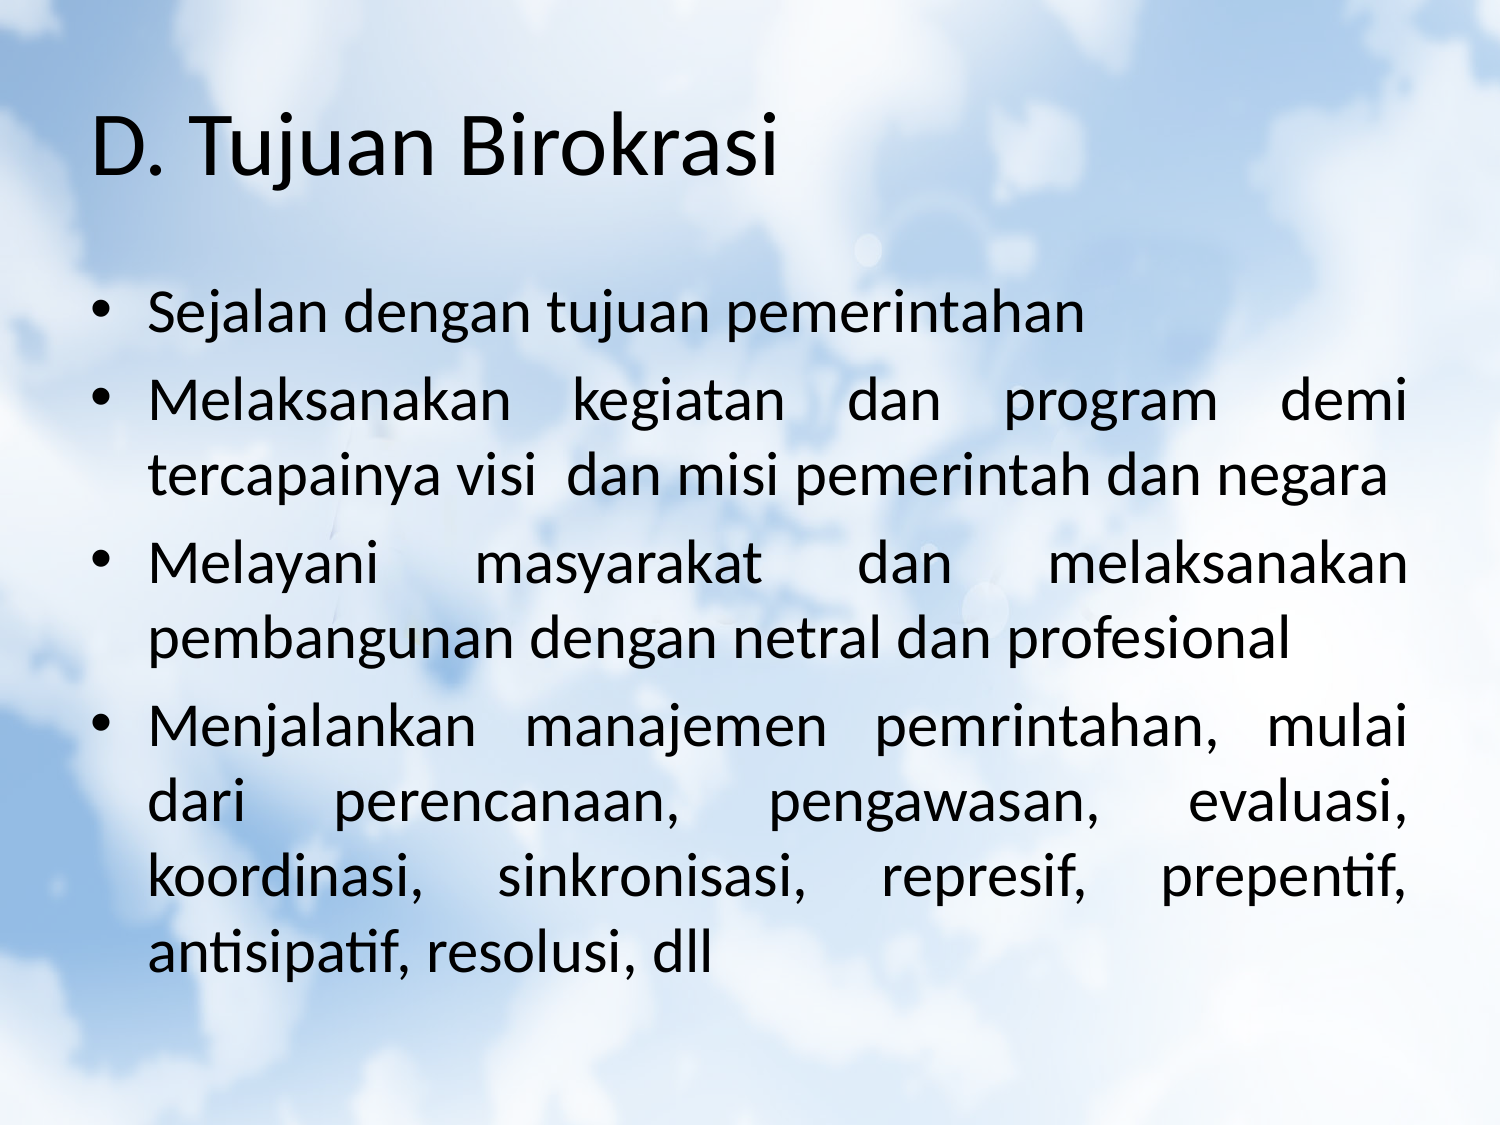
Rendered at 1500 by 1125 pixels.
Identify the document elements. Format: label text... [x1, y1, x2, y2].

title D. Tujuan Birokrasi [75, 45, 1425, 233]
list Sejalan dengan tujuan pemerintahan Melaksanakan kegiatan dan program demi tercapainya visi dan misi pemerintah dan negara Melayani masyarakat dan melaksanakan pembangunan dengan netral dan profesional Menjalankan manajemen pemrintahan, mulai dari perencanaan, pengawasan, evaluasi, koordinasi, sinkronisasi, represif, prepentif, antisipatif, resolusi, dll [75, 262, 1425, 1005]
